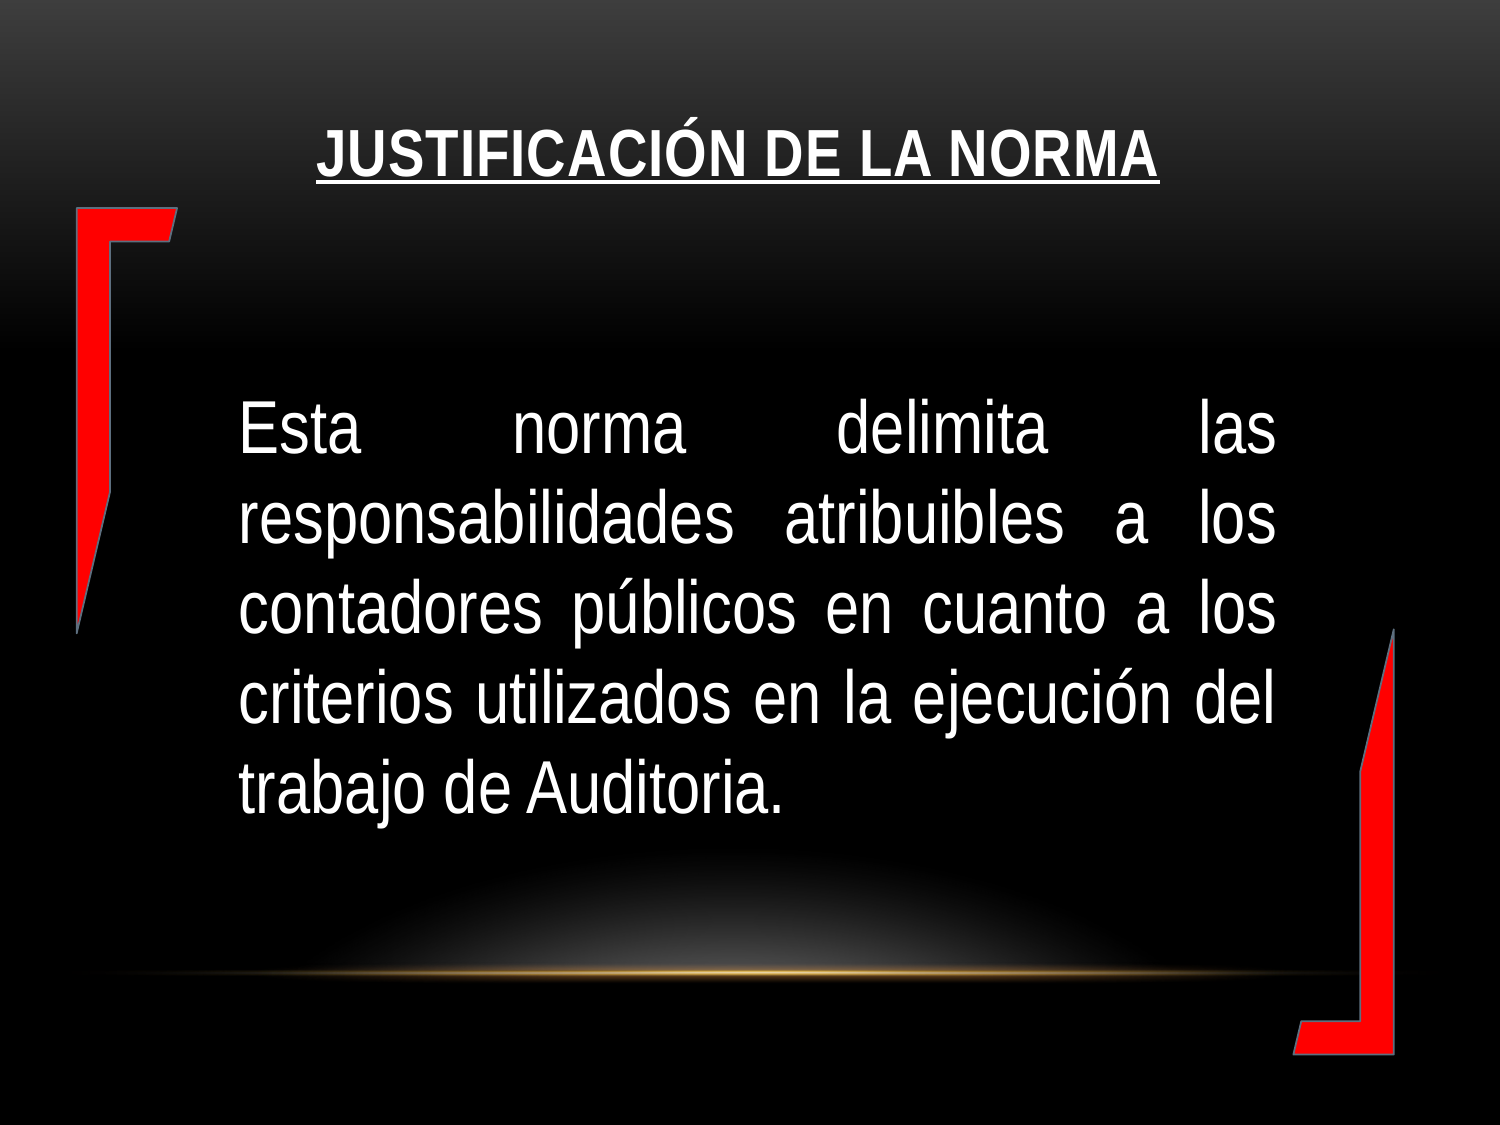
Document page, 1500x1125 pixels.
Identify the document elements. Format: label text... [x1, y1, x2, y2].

picture [0, 0, 1500, 1125]
title JUSTIFICACIÓN DE LA NORMA [301, 78, 1235, 198]
text_box Esta norma delimita las responsabilidades atribuibles a los contadores públicos en cuanto a los criterios utilizados en la ejecución del trabajo de Auditoria. [224, 370, 1294, 836]
text_box [75, 207, 178, 635]
text_box [1292, 628, 1395, 1056]
